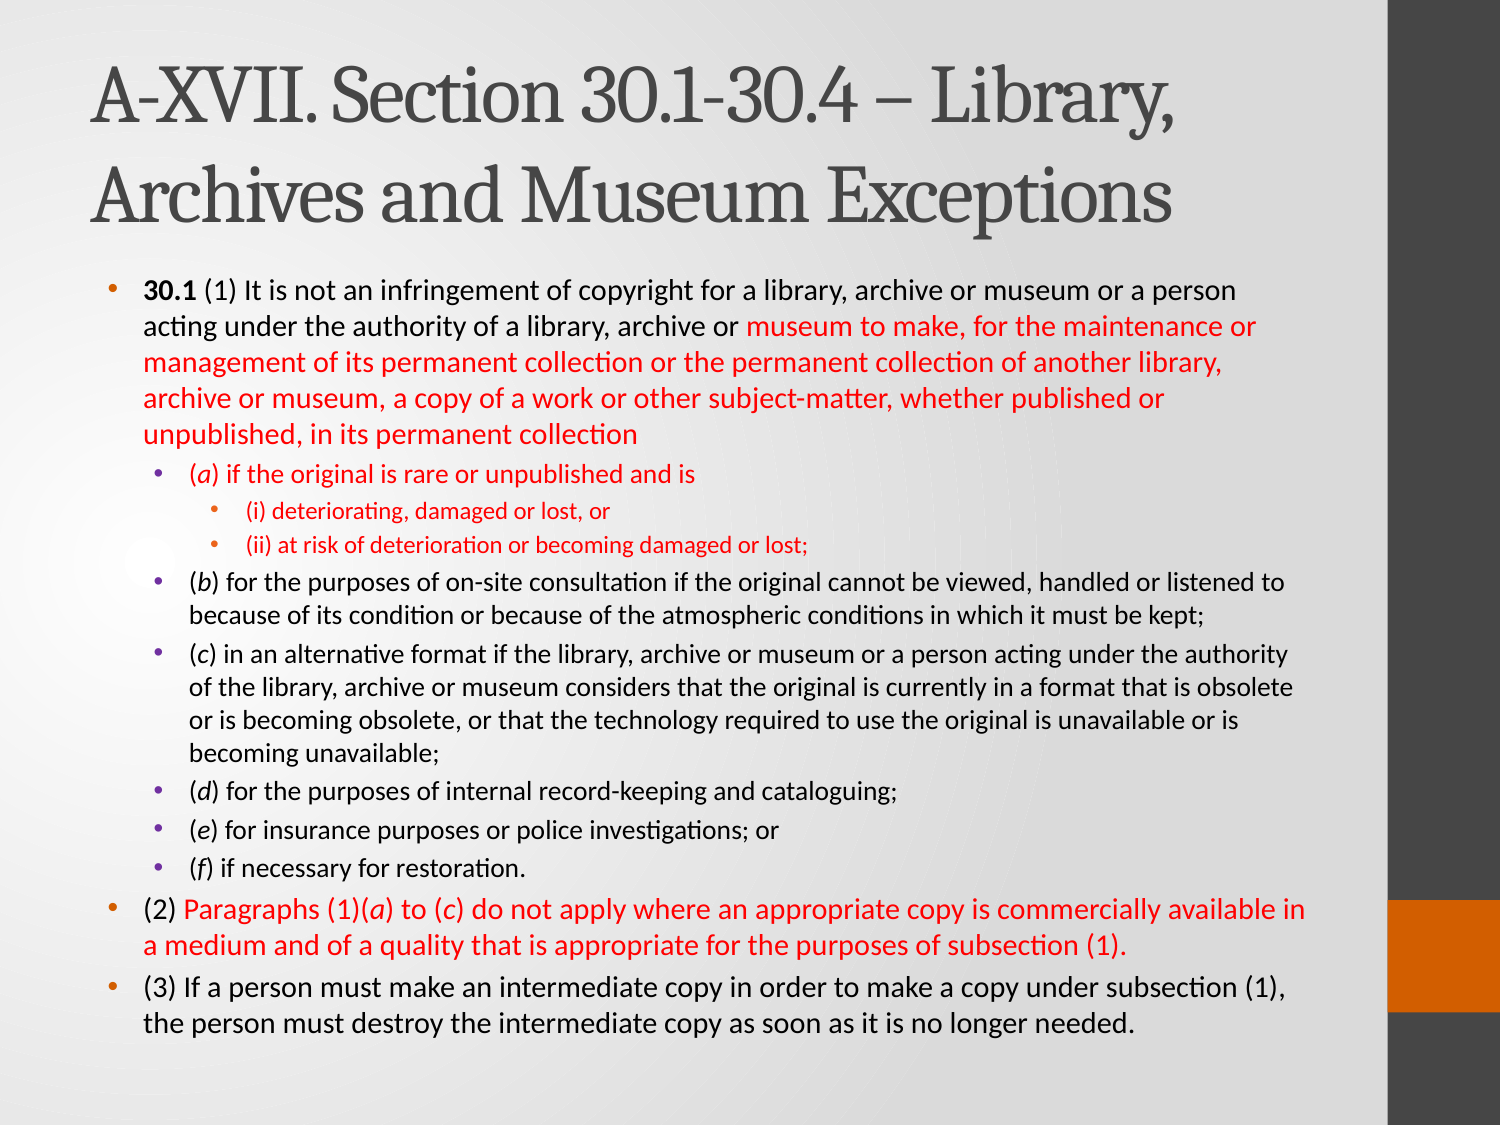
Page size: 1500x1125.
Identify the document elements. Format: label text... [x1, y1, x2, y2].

list 30.1 (1) It is not an infringement of copyright for a library, archive or museum or a person acting under the authority of a library, archive or museum to make, for the maintenance or management of its permanent collection or the permanent collection of another library, archive or museum, a copy of a work or other subject-matter, whether published or unpublished, in its permanent collection (a) if the original is rare or unpublished and is (i) deteriorating, damaged or lost, or (ii) at risk of deterioration or becoming damaged or lost; (b) for the purposes of on-site consultation if the original cannot be viewed, handled or listened to because of its condition or because of the atmospheric conditions in which it must be kept; (c) in an alternative format if the library, archive or museum or a person acting under the authority of the library, archive or museum considers that the original is currently in a format that is obsolete or is becoming obsolete, or that the technology required to use the original is unavailable or is becoming unavailable; (d) for the purposes of internal record-keeping and cataloguing; (e) for insurance purposes or police investigations; or (f) if necessary for restoration. (2) Paragraphs (1)(a) to (c) do not apply where an appropriate copy is commercially available in a medium and of a quality that is appropriate for the purposes of subsection (1). (3) If a person must make an intermediate copy in order to make a copy under subsection (1), the person must destroy the intermediate copy as soon as it is no longer needed. [75, 262, 1325, 1050]
title A-XVII. Section 30.1-30.4 – Library, Archives and Museum Exceptions [75, 45, 1325, 233]
